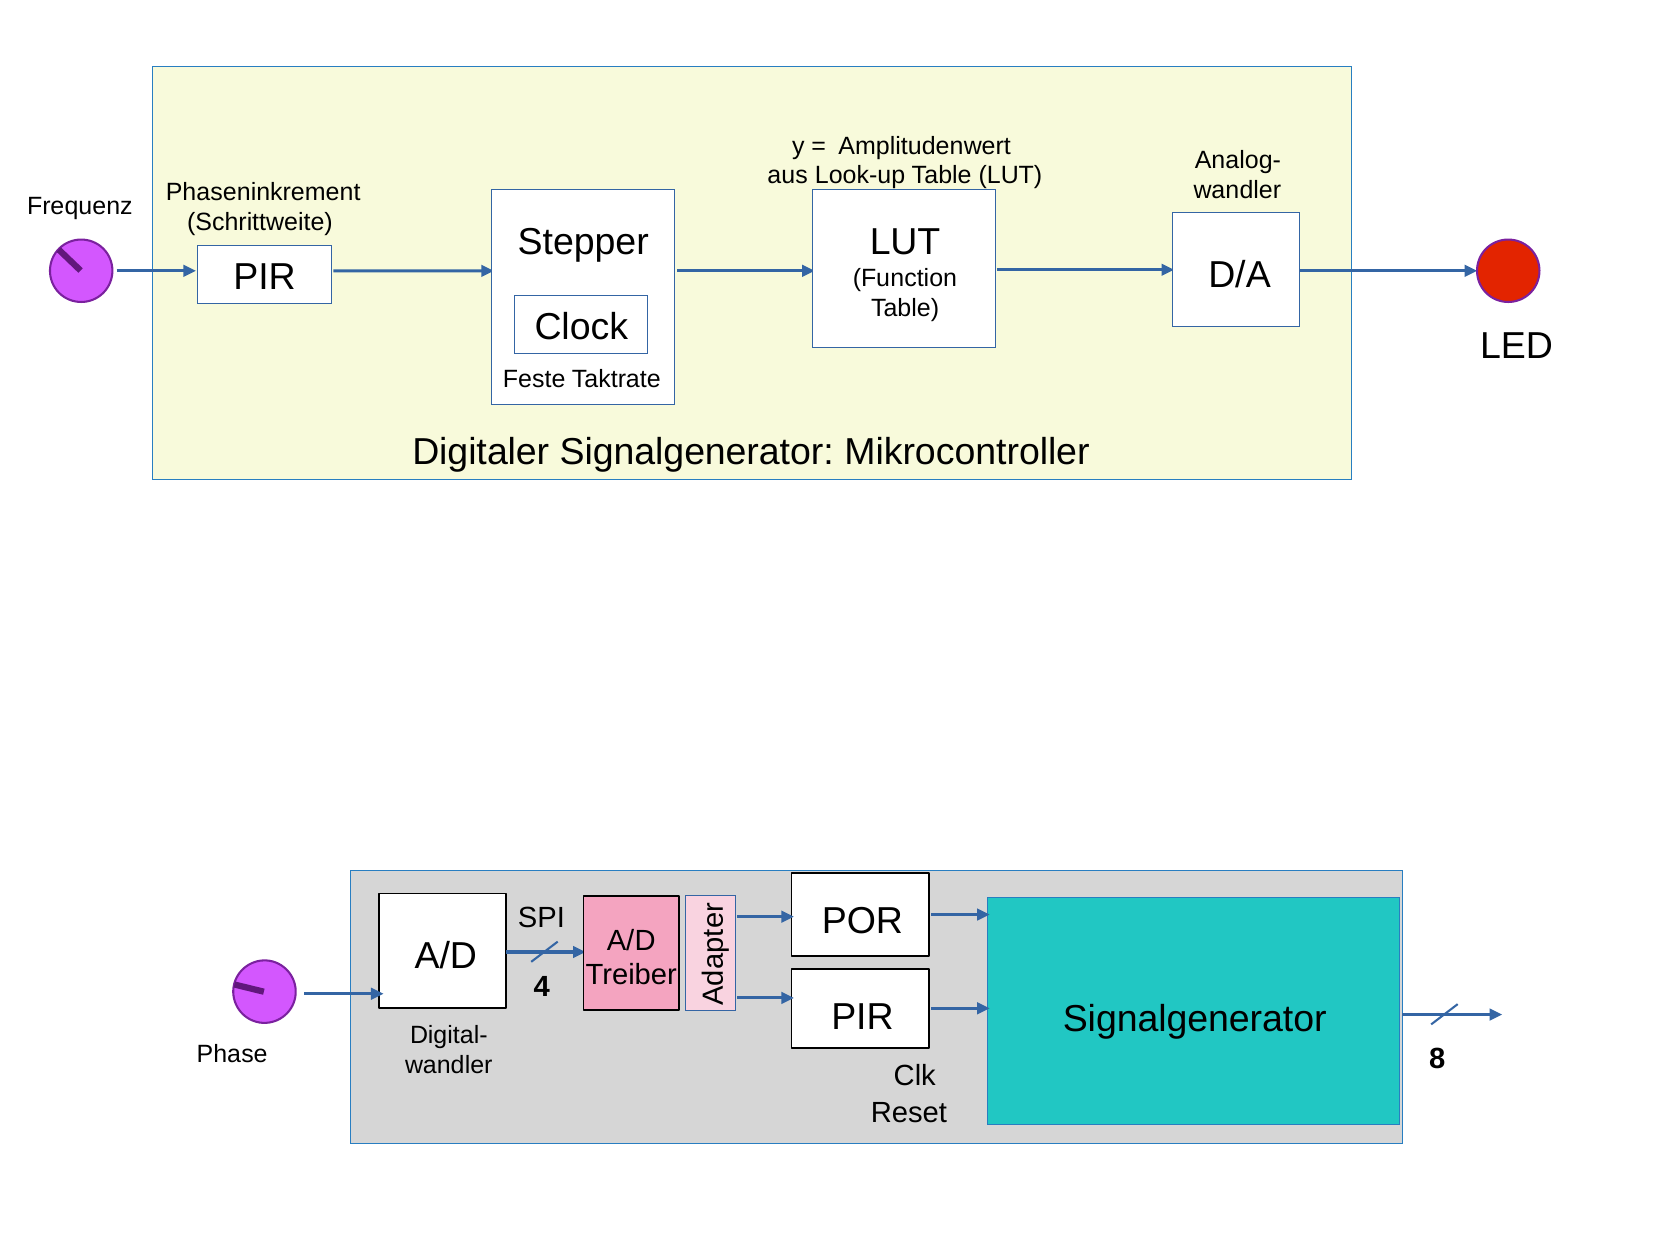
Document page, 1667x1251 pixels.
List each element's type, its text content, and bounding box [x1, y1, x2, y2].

text_box [1299, 264, 1477, 278]
text_box Analog-wandler [1106, 137, 1288, 210]
text_box [491, 399, 675, 405]
text_box [491, 268, 675, 356]
text_box [350, 870, 1403, 1144]
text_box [378, 893, 507, 1009]
text_box [737, 910, 786, 923]
text_box [1402, 1008, 1503, 1021]
text_box [996, 263, 1172, 276]
text_box [737, 991, 786, 1005]
text_box Digitaler Signalgenerator: Mikrocontroller [150, 420, 1353, 479]
text_box [333, 264, 491, 278]
text_box [491, 189, 675, 210]
text_box [1477, 239, 1540, 302]
text_box Adapter [691, 891, 735, 1017]
text_box [677, 264, 812, 278]
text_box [233, 960, 296, 1024]
text_box Clk [887, 1049, 967, 1087]
text_box Phaseninkrement (Schrittweite) [147, 168, 380, 242]
text_box [937, 908, 990, 921]
text_box [120, 264, 196, 278]
text_box SPI 4 [513, 891, 567, 1009]
text_box [812, 196, 996, 348]
text_box [937, 1002, 990, 1015]
text_box PIR [197, 245, 332, 304]
text_box LED [1458, 314, 1575, 372]
text_box y = Amplitudenwert aus Look-up Table (LUT) [652, 122, 1159, 196]
text_box Phase [162, 1031, 303, 1074]
text_box Digital-wandler [379, 1012, 519, 1085]
text_box [1172, 212, 1300, 327]
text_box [568, 895, 694, 1011]
text_box LUT (Function Table) [814, 210, 996, 328]
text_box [791, 968, 930, 1049]
text_box [152, 66, 1352, 420]
text_box Frequenz [10, 183, 150, 226]
text_box Stepper [491, 210, 675, 268]
text_box D/A [1200, 243, 1280, 302]
text_box Reset [864, 1087, 967, 1135]
text_box Clock [514, 295, 648, 354]
text_box [305, 987, 374, 1000]
text_box Feste Taktrate [466, 356, 698, 399]
text_box [987, 897, 1400, 1125]
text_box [791, 872, 930, 957]
text_box 8 [1422, 1033, 1482, 1081]
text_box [49, 239, 113, 303]
text_box Signalgenerator [995, 987, 1394, 1045]
